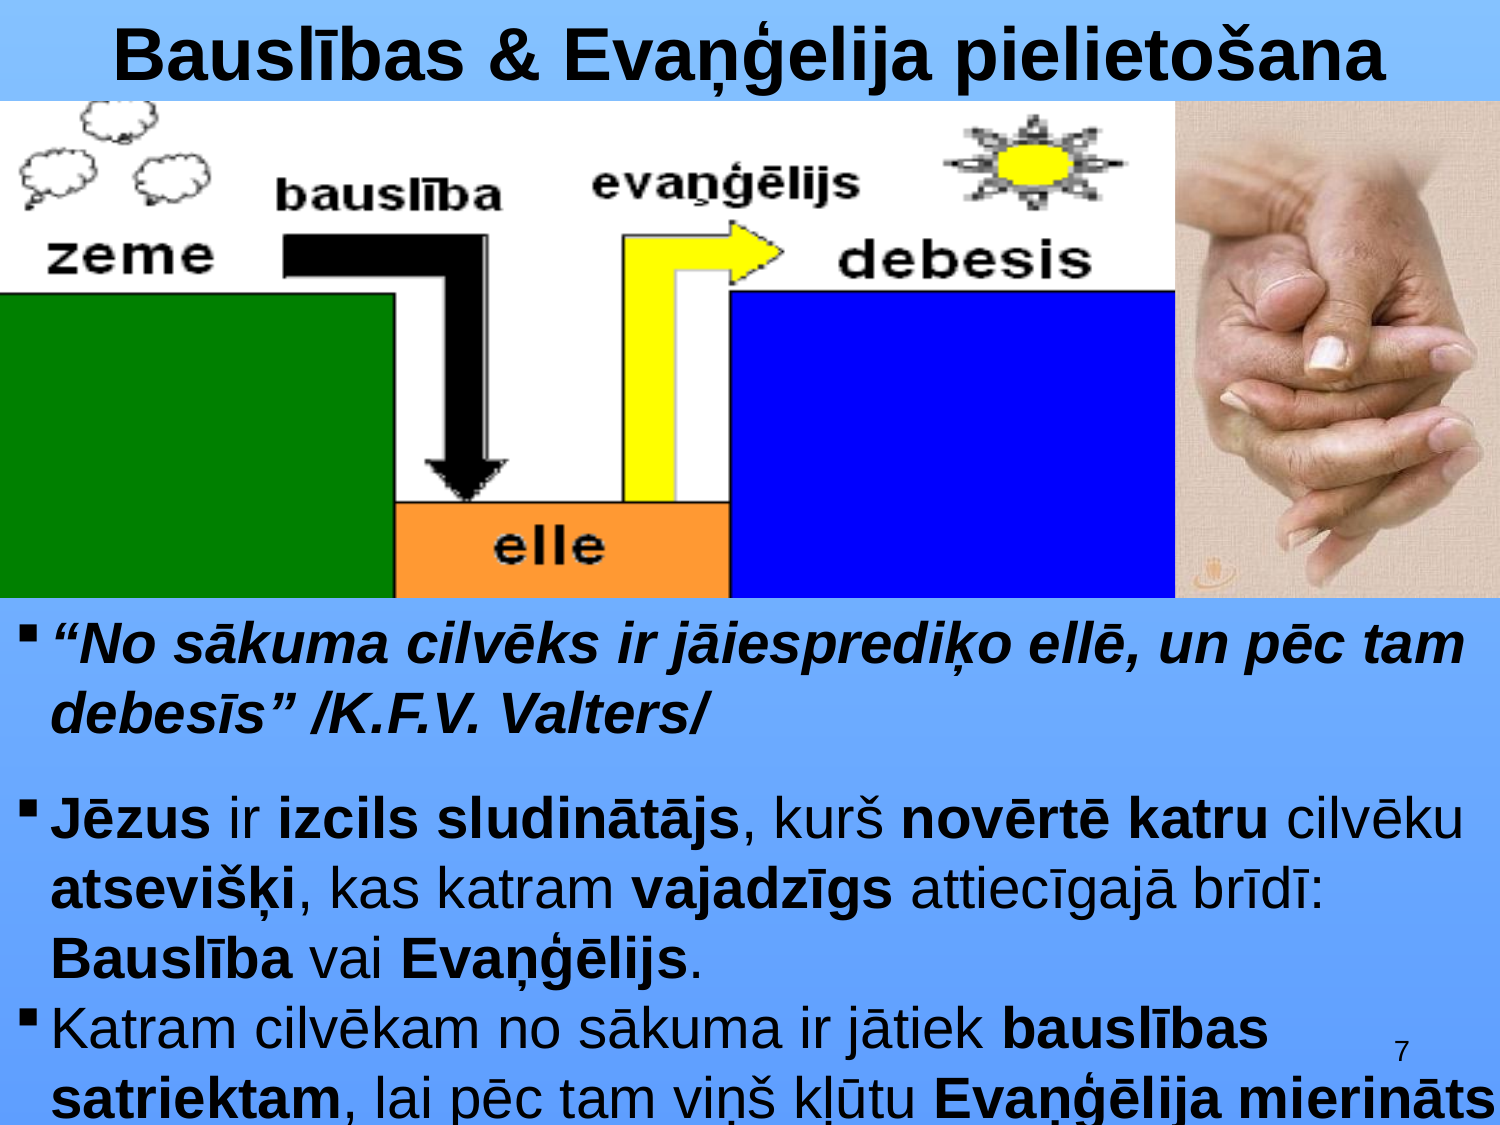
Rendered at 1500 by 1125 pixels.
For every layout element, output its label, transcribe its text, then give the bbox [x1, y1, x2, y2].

text_box “No sākuma cilvēks ir jāiesprediķo ellē, un pēc tam debesīs” /K.F.V. Valters/ Jēzus ir izcils sludinātājs, kurš novērtē katru cilvēku atsevišķi, kas katram vajadzīgs attiecīgajā brīdī: Bauslība vai Evaņģēlijs. Katram cilvēkam no sākuma ir jātiek bauslības satriektam, lai pēc tam viņš kļūtu Evaņģēlija mierināts. [0, 605, 1500, 1125]
title Bauslības & Evaņģelija pielietošana [0, 0, 1500, 101]
picture [0, 101, 1500, 599]
